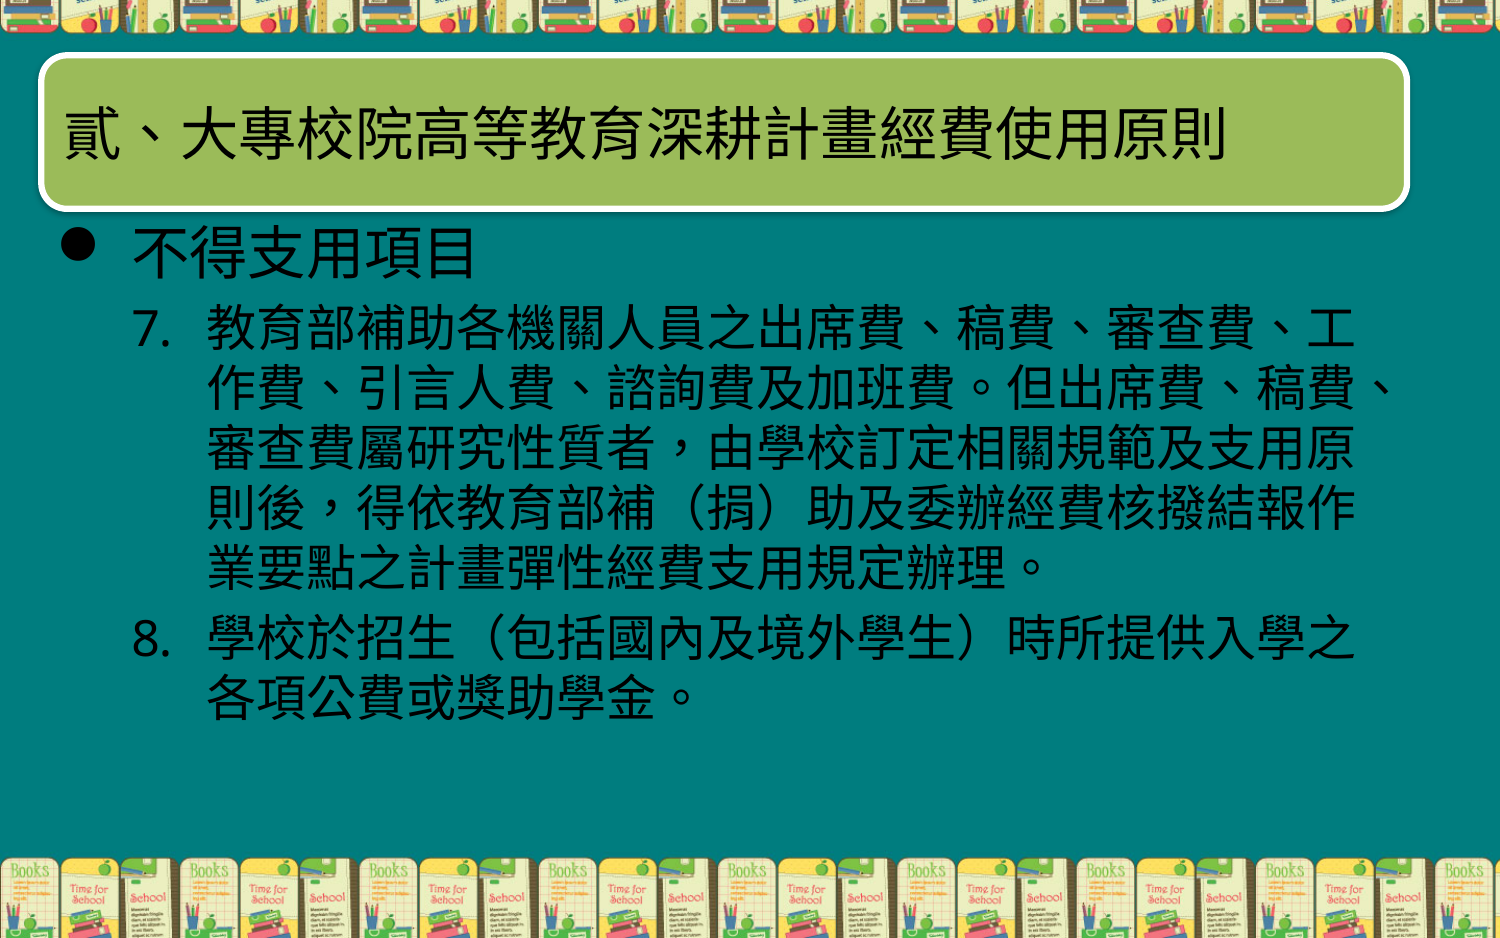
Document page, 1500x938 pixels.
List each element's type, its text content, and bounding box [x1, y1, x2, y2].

picture [0, 0, 1500, 938]
subtitle 不得支用項目 教育部補助各機關人員之出席費、稿費、審查費、工作費、引言人費、諮詢費及加班費。但出席費、稿費、審查費屬研究性質者，由學校訂定相關規範及支用原則後，得依教育部補（捐）助及委辦經費核撥結報作業要點之計畫彈性經費支用規定辦理。 學校於招生（包括國內及境外學生）時所提供入學之各項公費或獎助學金。 [41, 208, 1388, 829]
text_box 貳、大專校院高等教育深耕計畫經費使用原則 [38, 52, 1411, 212]
